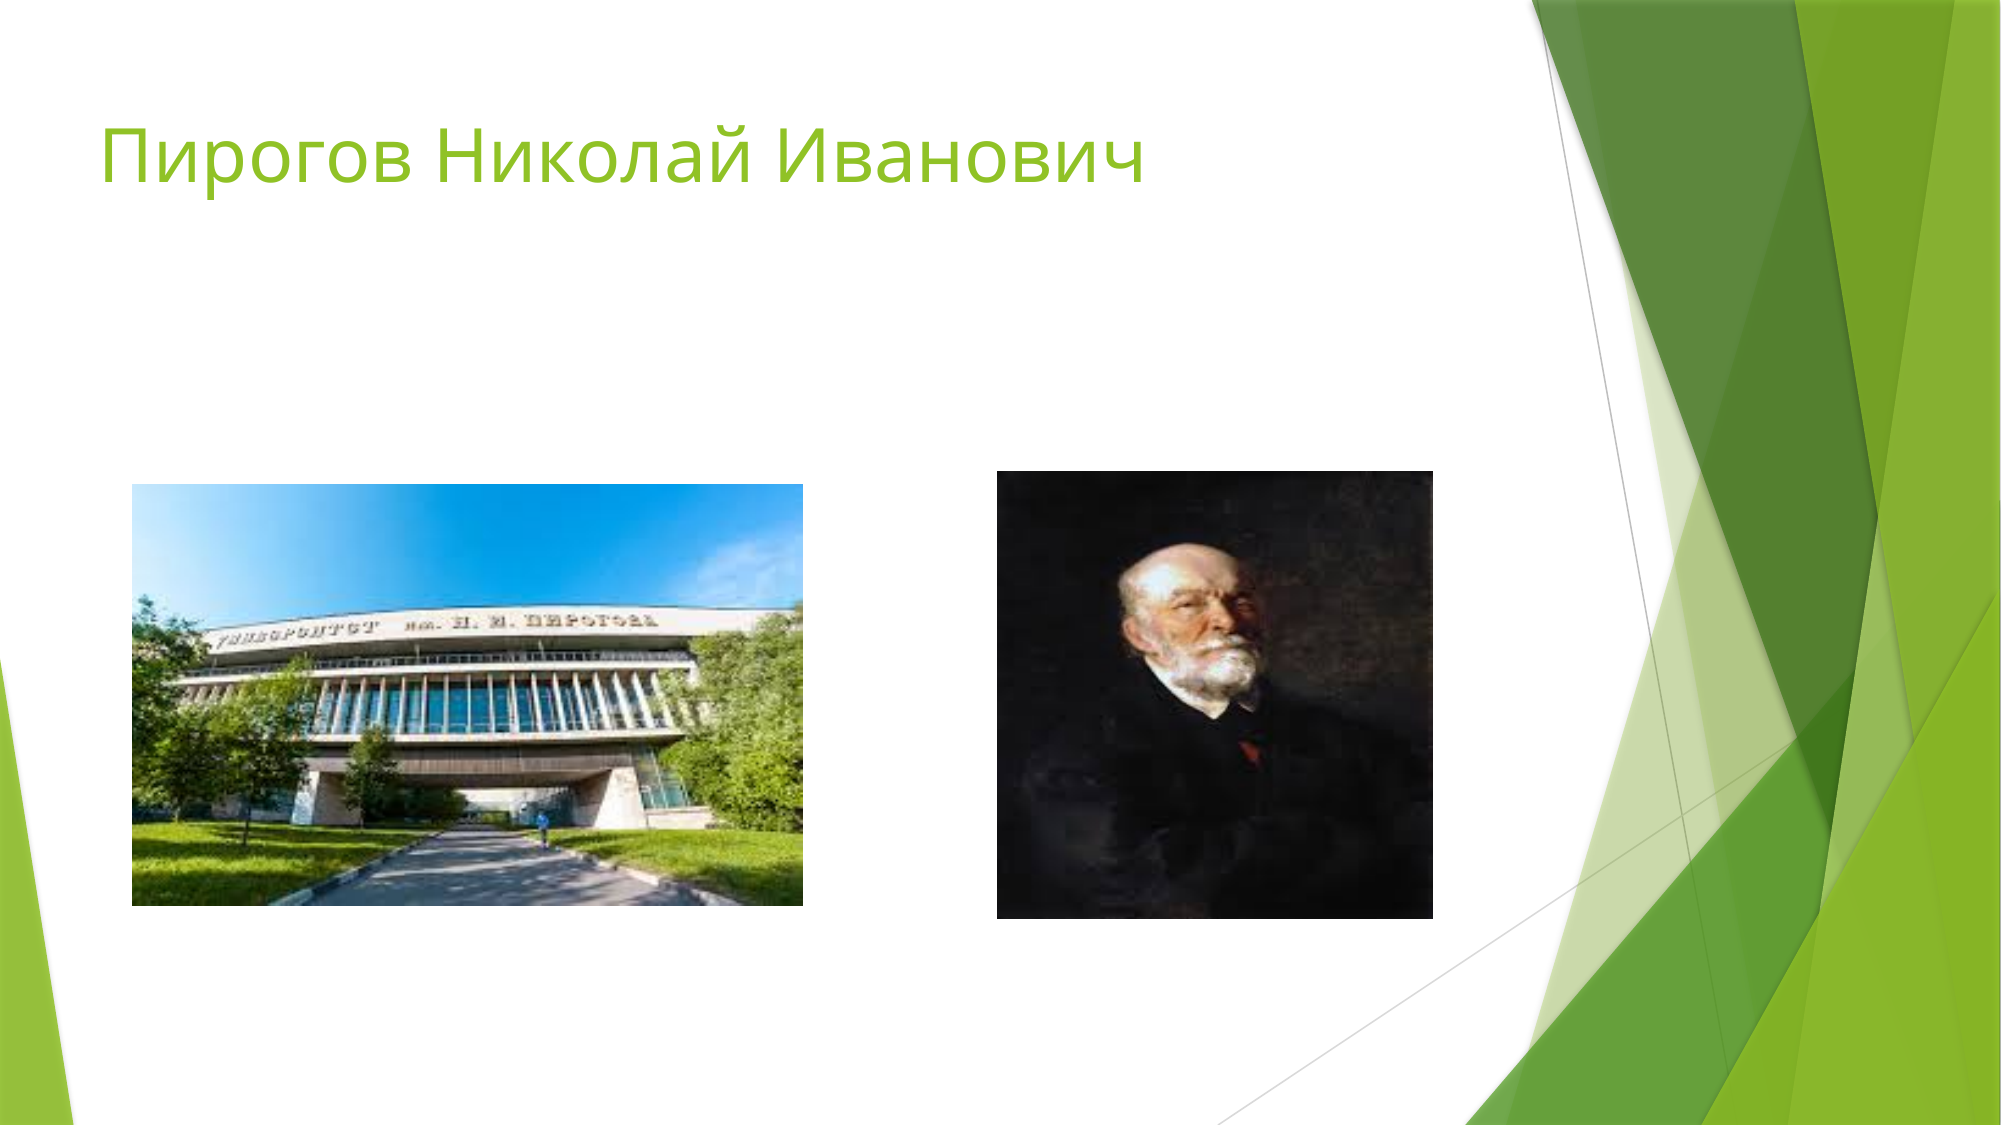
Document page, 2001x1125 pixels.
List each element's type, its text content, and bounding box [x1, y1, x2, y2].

title Пирогов Николай Иванович [83, 99, 1522, 972]
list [996, 470, 1433, 920]
picture [562, 483, 598, 492]
picture [132, 483, 804, 907]
